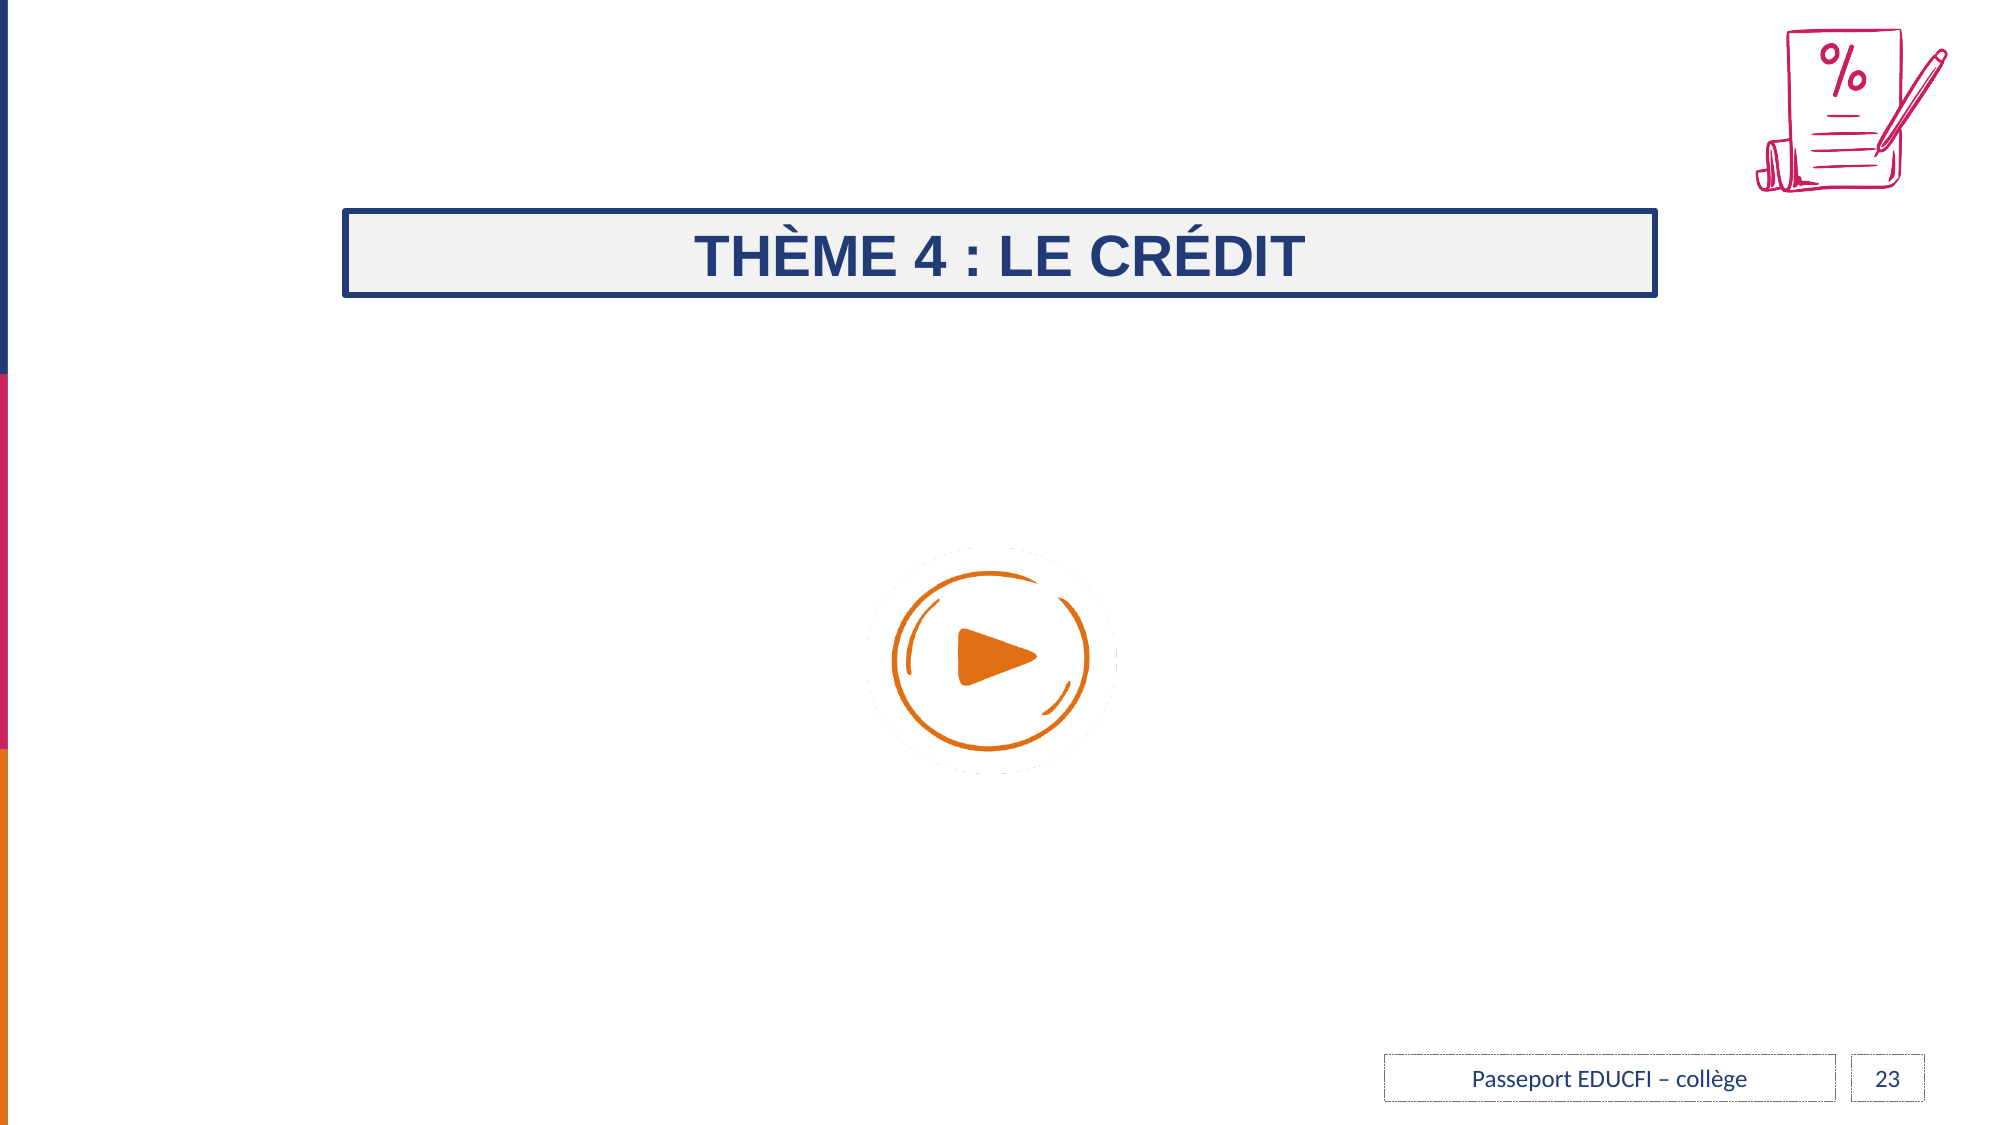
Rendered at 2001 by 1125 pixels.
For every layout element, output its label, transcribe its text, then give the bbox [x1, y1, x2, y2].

picture [0, 0, 8, 1125]
text_box THÈME 4 : LE CRÉDIT [345, 210, 1656, 296]
picture [865, 546, 1117, 775]
slide_number 23 [1851, 1054, 1925, 1102]
footer Passeport EDUCFI – collège [1384, 1054, 1836, 1102]
picture [1751, 10, 1952, 211]
